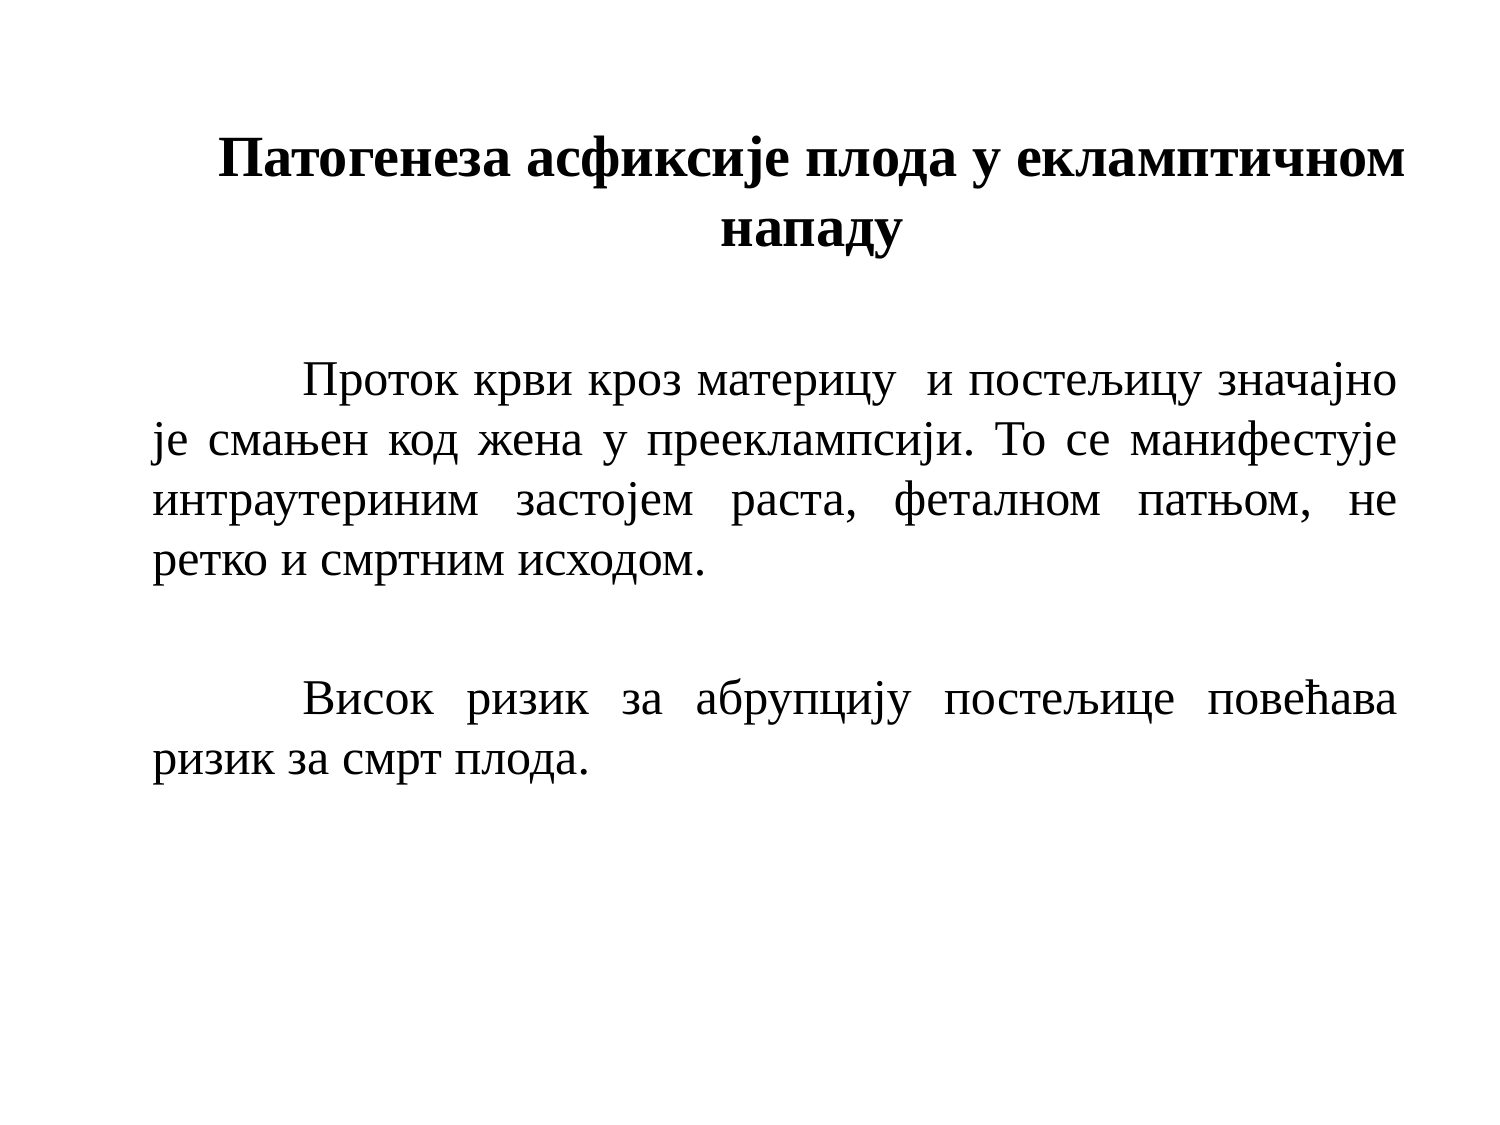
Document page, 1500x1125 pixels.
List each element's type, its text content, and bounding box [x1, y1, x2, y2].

list Проток крви кроз материцу и постељицу значајно је смањен код жена у прееклампсији. То се манифестује интраутериним застојем раста, феталном патњом, не ретко и смртним исходом. Висок ризик за абрупцију постељице повећава ризик за смрт плода. [137, 337, 1413, 953]
title Патогенеза асфиксије плода у екламптичном нападу [142, 109, 1482, 267]
